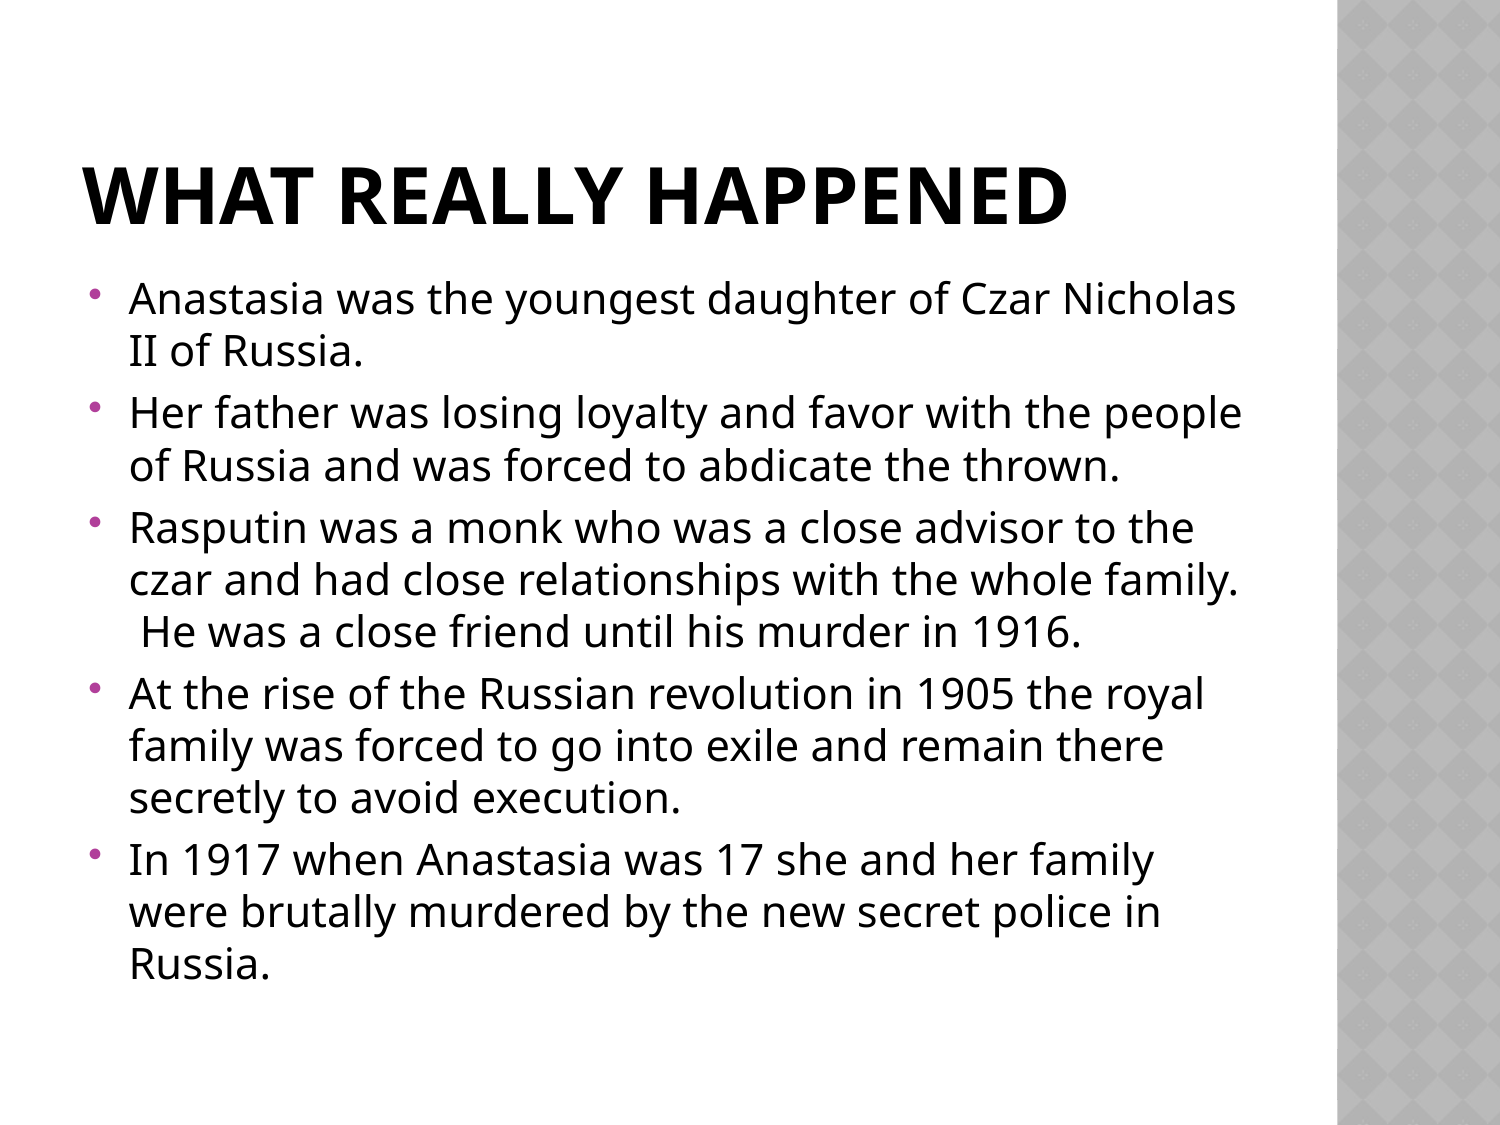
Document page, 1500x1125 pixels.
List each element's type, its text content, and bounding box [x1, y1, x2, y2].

title What really happened [75, 52, 1263, 240]
list Anastasia was the youngest daughter of Czar Nicholas II of Russia. Her father was losing loyalty and favor with the people of Russia and was forced to abdicate the thrown. Rasputin was a monk who was a close advisor to the czar and had close relationships with the whole family. He was a close friend until his murder in 1916. At the rise of the Russian revolution in 1905 the royal family was forced to go into exile and remain there secretly to avoid execution. In 1917 when Anastasia was 17 she and her family were brutally murdered by the new secret police in Russia. [75, 264, 1263, 1059]
